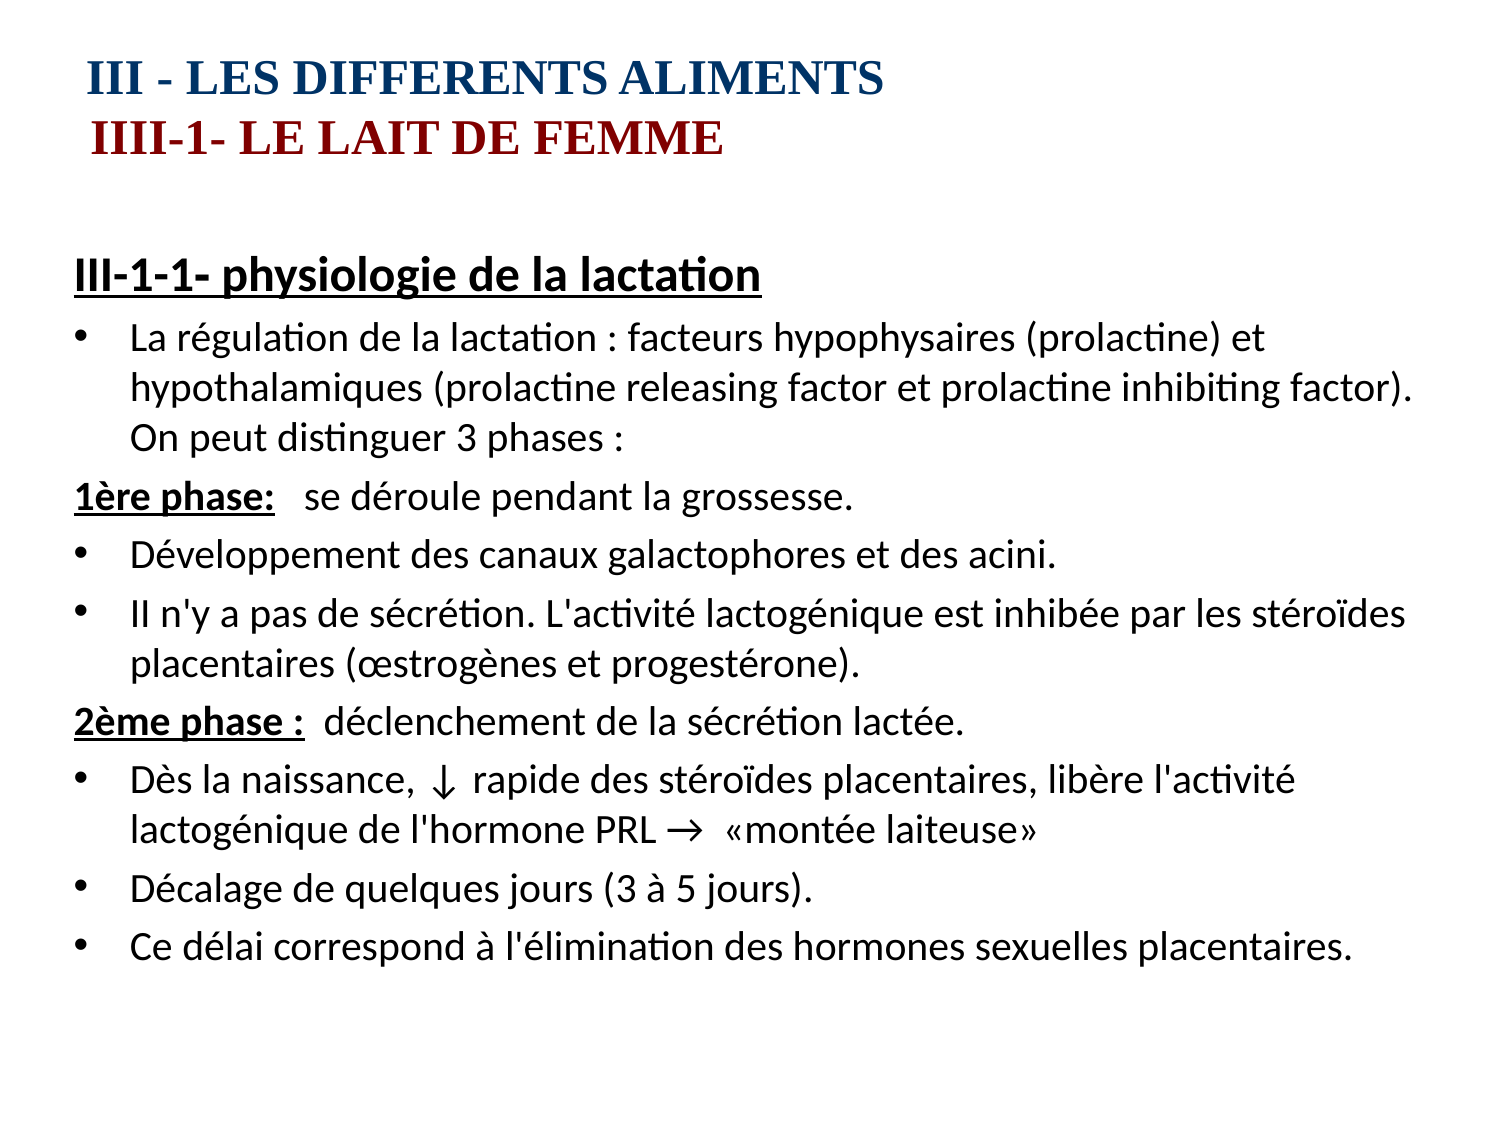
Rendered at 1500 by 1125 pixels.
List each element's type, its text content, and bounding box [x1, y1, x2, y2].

title III ‑ LES DIFFERENTS ALIMENTS IIII-1‑ LE LAIT DE FEMME [0, 70, 1351, 259]
list III-1-1‑ physiologie de la lactation La régulation de la lactation : facteurs hypophysaires (prolactine) et hypothalamiques (prolactine releasing factor et prolactine inhibiting factor). On peut distinguer 3 phases : 1ère phase: se déroule pendant la grossesse. Développement des canaux galactophores et des acini. II n'y a pas de sécrétion. L'activité lactogénique est inhibée par les stéroïdes placentaires (œstrogènes et progestérone). 2ème phase : déclenchement de la sécrétion lactée. Dès la naissance, ↓ rapide des stéroïdes placentaires, libère l'activité lactogénique de l'hormone PRL → «montée laiteuse» Décalage de quelques jours (3 à 5 jours). Ce délai correspond à l'élimination des hormones sexuelles placentaires. [58, 234, 1454, 1102]
